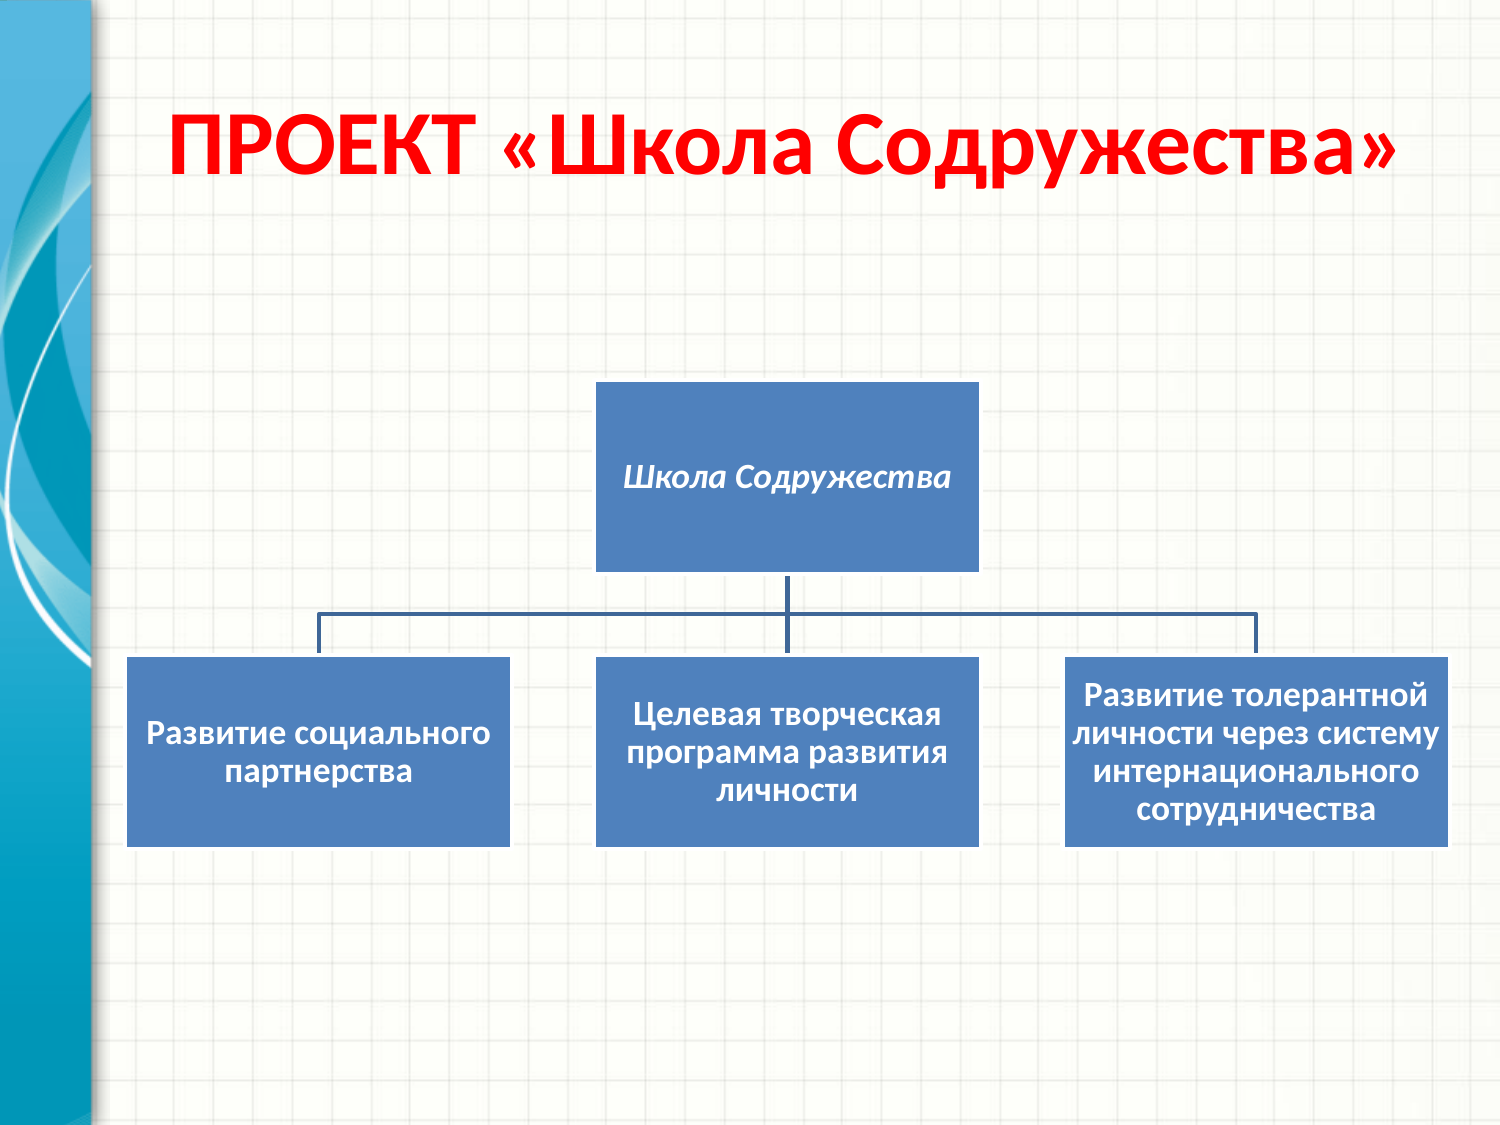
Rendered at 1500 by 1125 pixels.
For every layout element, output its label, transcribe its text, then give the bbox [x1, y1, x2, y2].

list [124, 261, 1451, 968]
title ПРОЕКТ «Школа Содружества» [125, 44, 1450, 232]
picture [0, 0, 1500, 1125]
